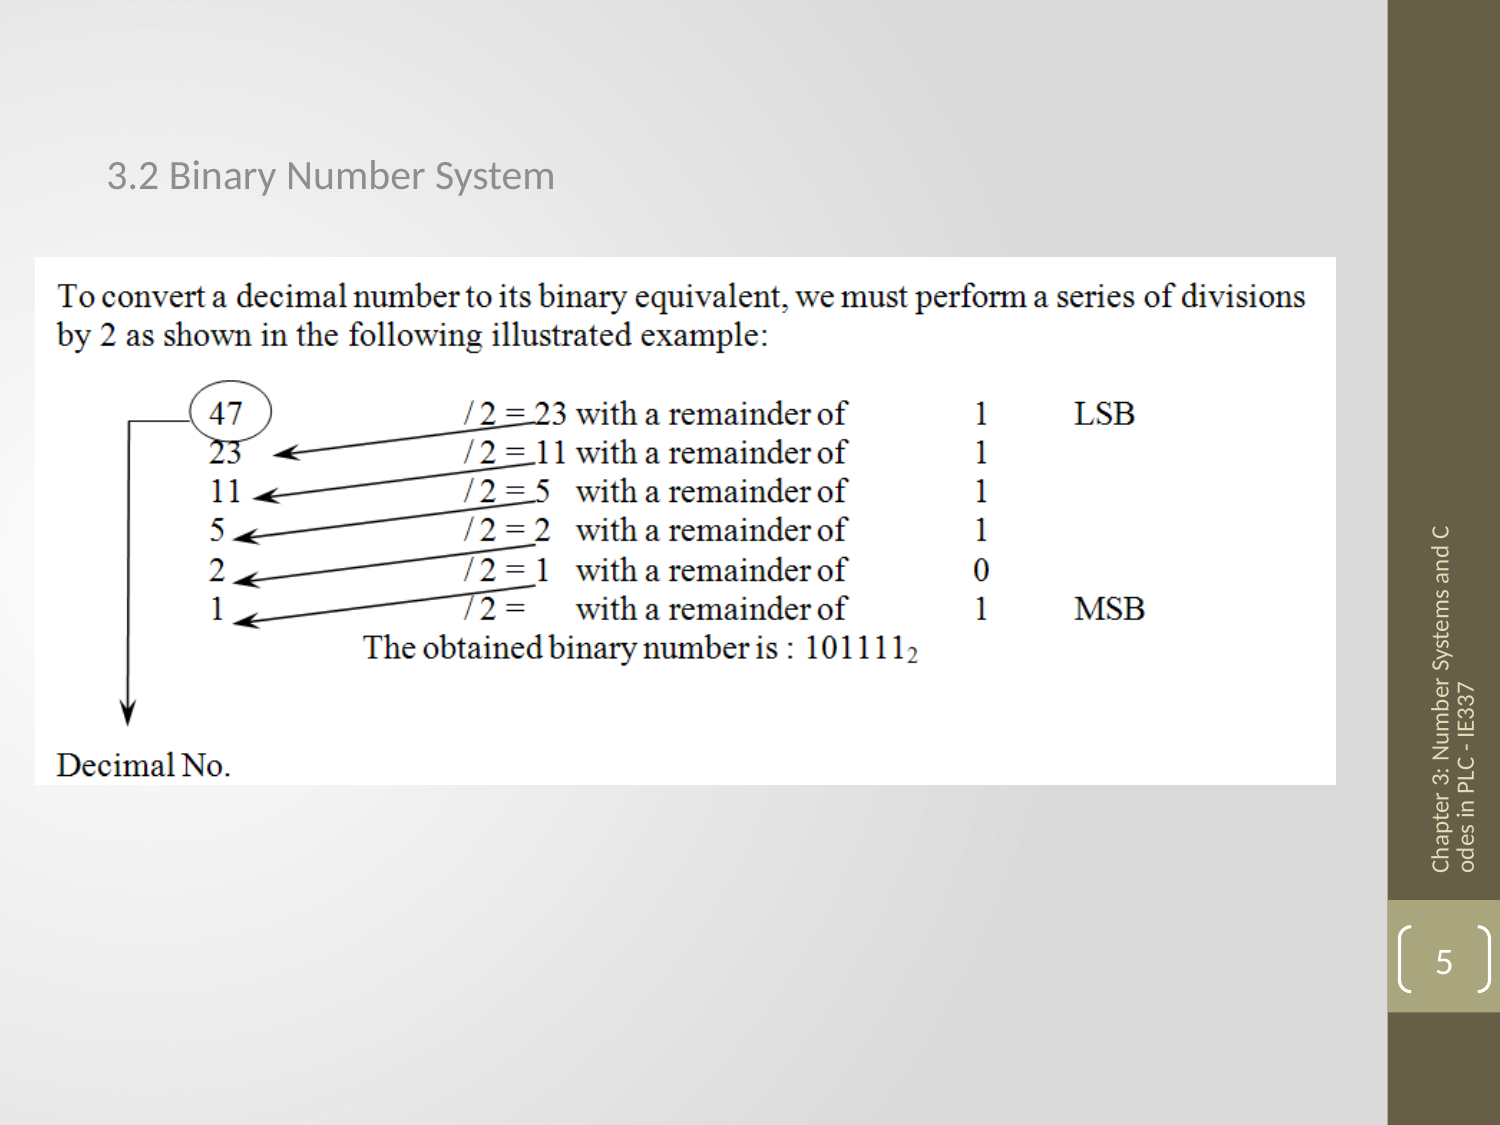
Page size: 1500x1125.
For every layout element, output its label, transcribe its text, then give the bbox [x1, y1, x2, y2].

slide_number 5 [1397, 925, 1492, 994]
subtitle 3.2 Binary Number System [82, 140, 1289, 235]
footer Chapter 3: Number Systems and Codes in PLC - IE337 [1408, 500, 1469, 889]
picture [34, 257, 1337, 786]
